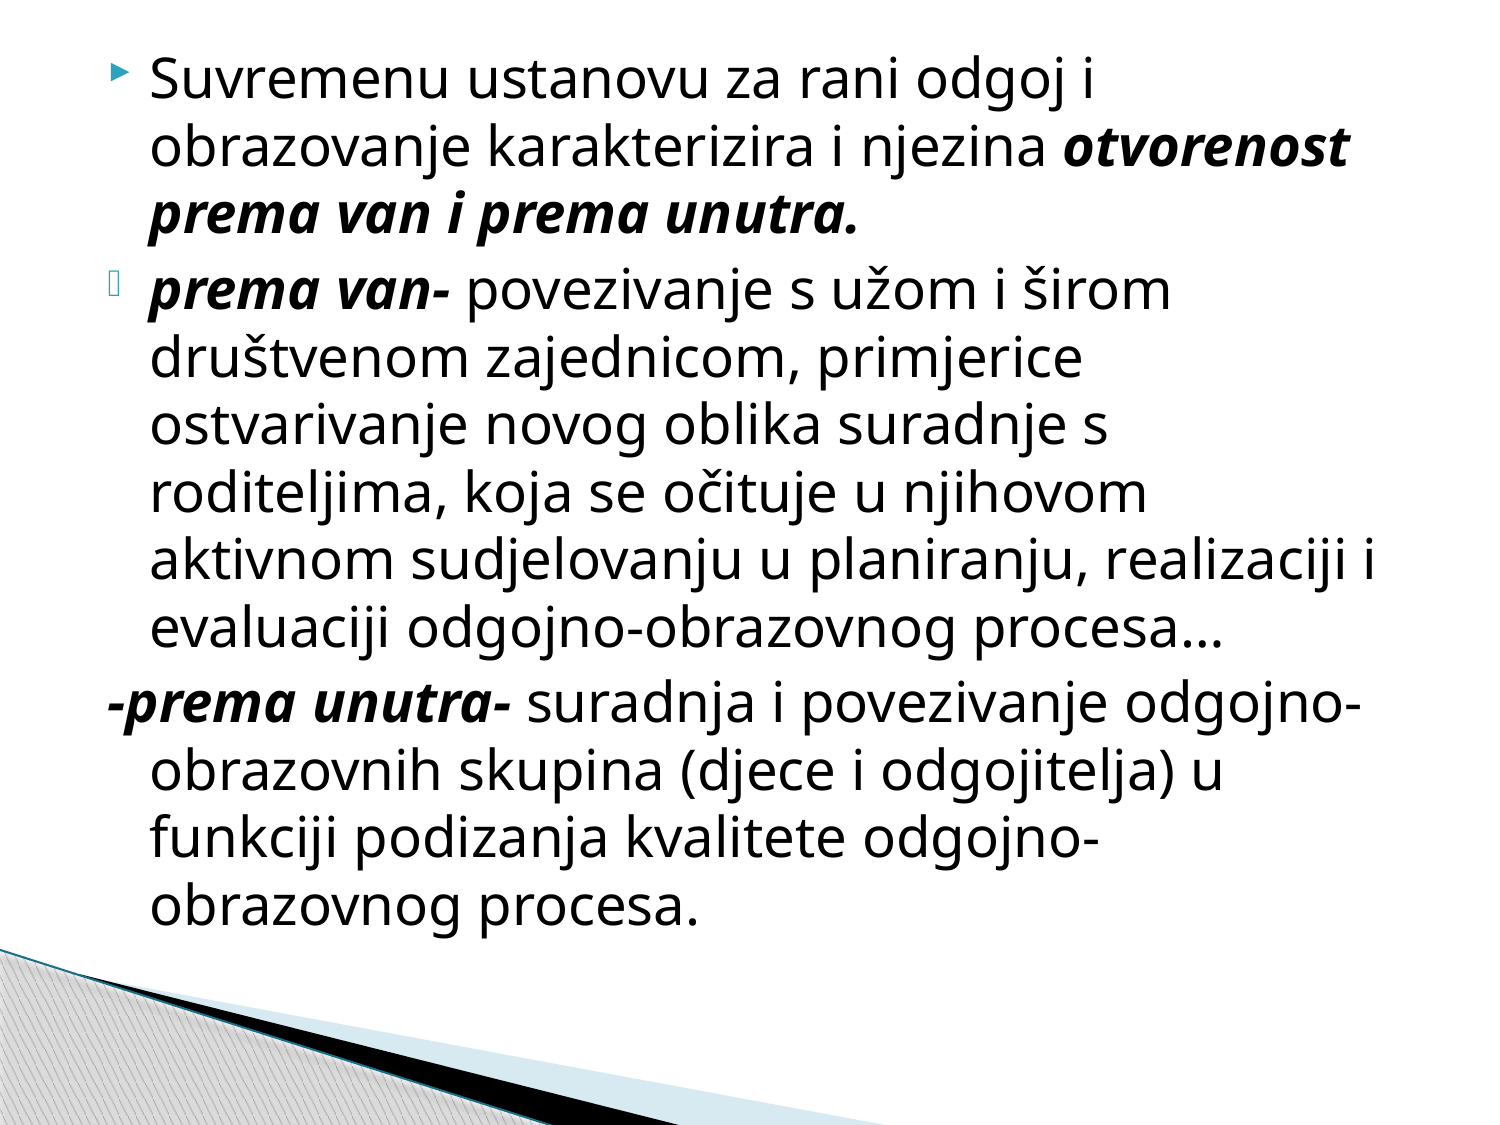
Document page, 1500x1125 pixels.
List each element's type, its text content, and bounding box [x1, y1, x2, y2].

list Suvremenu ustanovu za rani odgoj i obrazovanje karakterizira i njezina otvorenost prema van i prema unutra. prema van- povezivanje s užom i širom društvenom zajednicom, primjerice ostvarivanje novog oblika suradnje s roditeljima, koja se očituje u njihovom aktivnom sudjelovanju u planiranju, realizaciji i evaluaciji odgojno-obrazovnog procesa… -prema unutra- suradnja i povezivanje odgojno-obrazovnih skupina (djece i odgojitelja) u funkciji podizanja kvalitete odgojno-obrazovnog procesa. [75, 35, 1425, 986]
